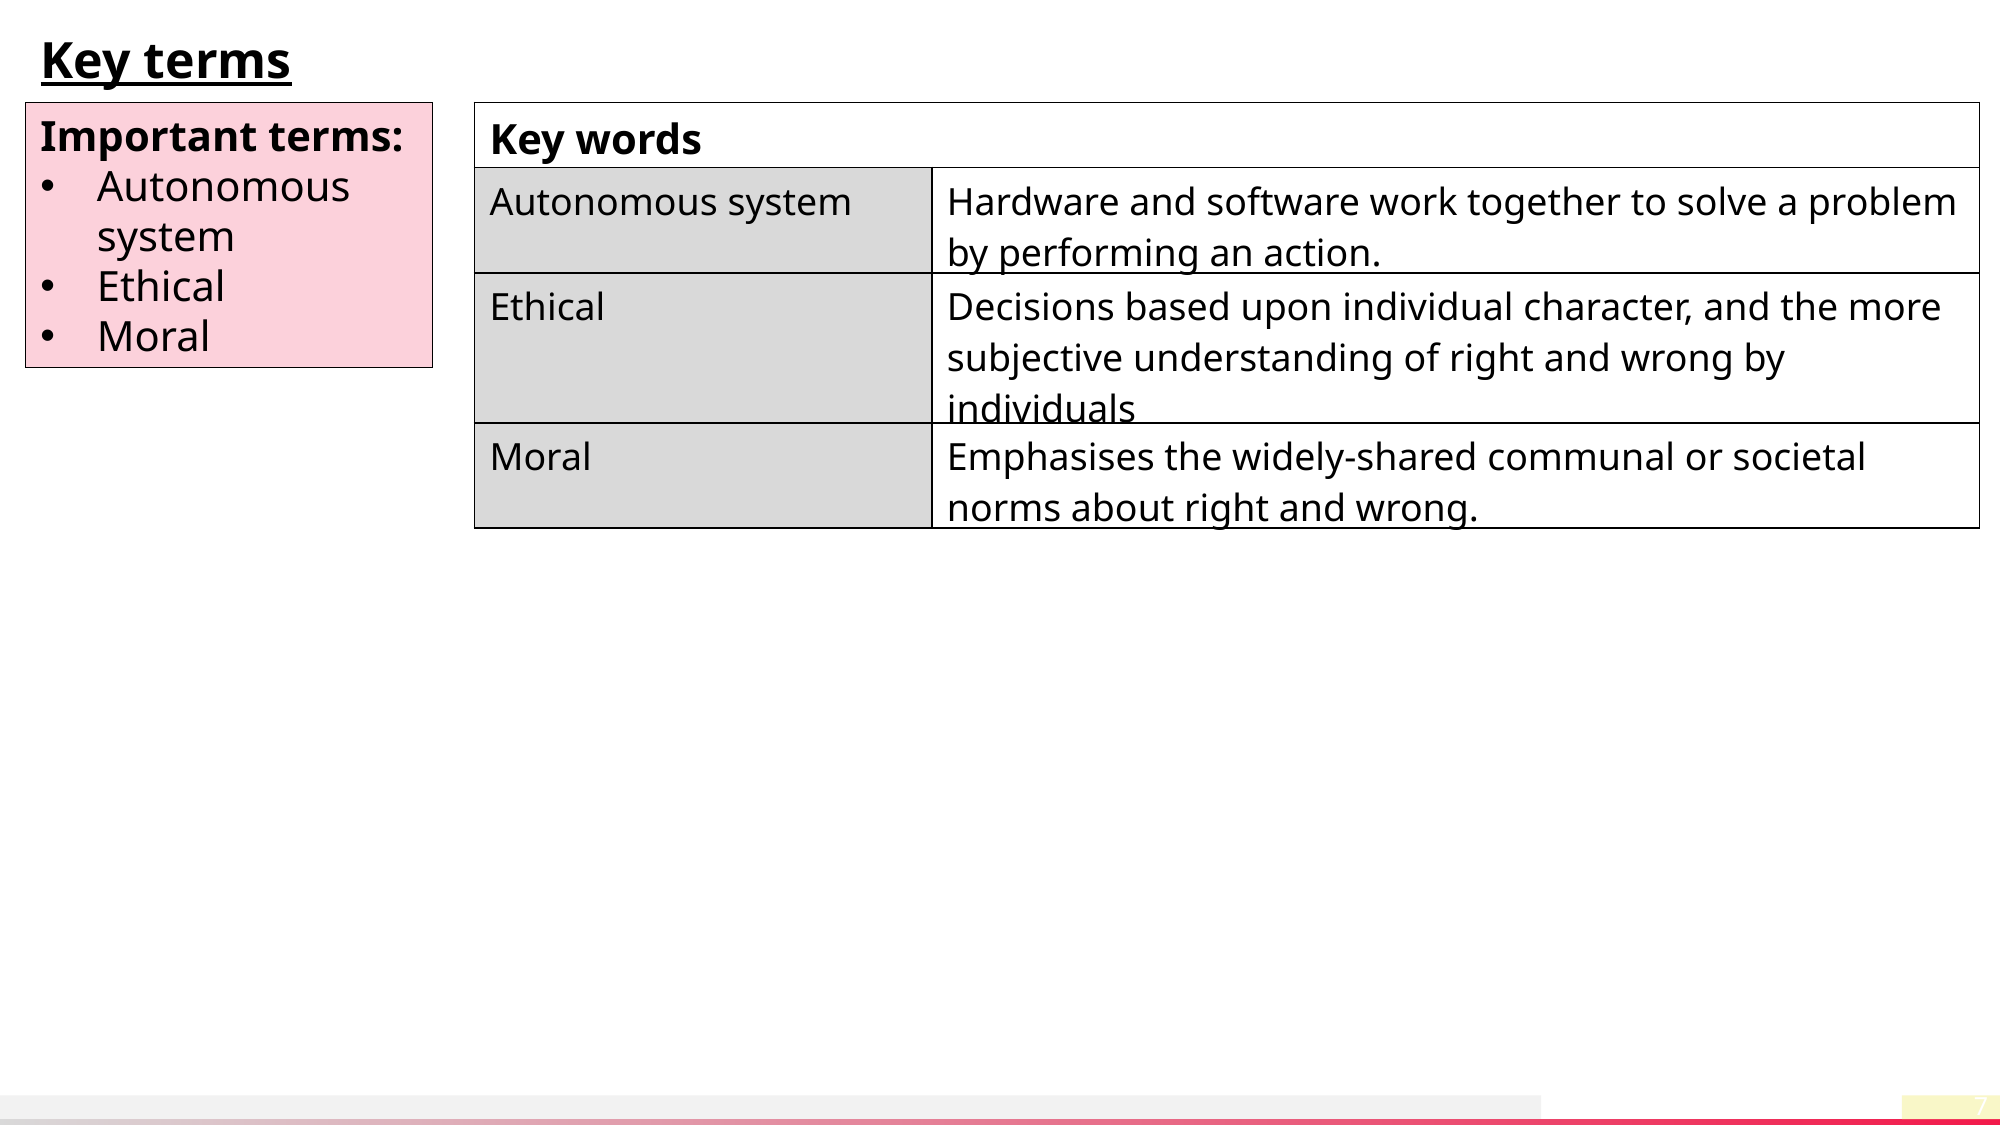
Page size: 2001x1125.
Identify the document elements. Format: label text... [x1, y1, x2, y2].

table_cell Emphasises the widely-shared communal or societal norms about right and wrong. [933, 424, 1979, 527]
text_box Important terms: Autonomous system Ethical Moral [25, 102, 433, 368]
table_cell Decisions based upon individual character, and the more subjective understanding of right and wrong by individuals [933, 274, 1979, 422]
text_box Key terms [25, 21, 861, 96]
table_header Key words [475, 103, 1979, 167]
table_cell Moral [475, 424, 931, 527]
table_cell Autonomous system [475, 168, 931, 272]
table_cell Ethical [475, 274, 931, 422]
slide_number 7 [1901, 1095, 2000, 1120]
table_cell Hardware and software work together to solve a problem by performing an action. [933, 168, 1979, 272]
